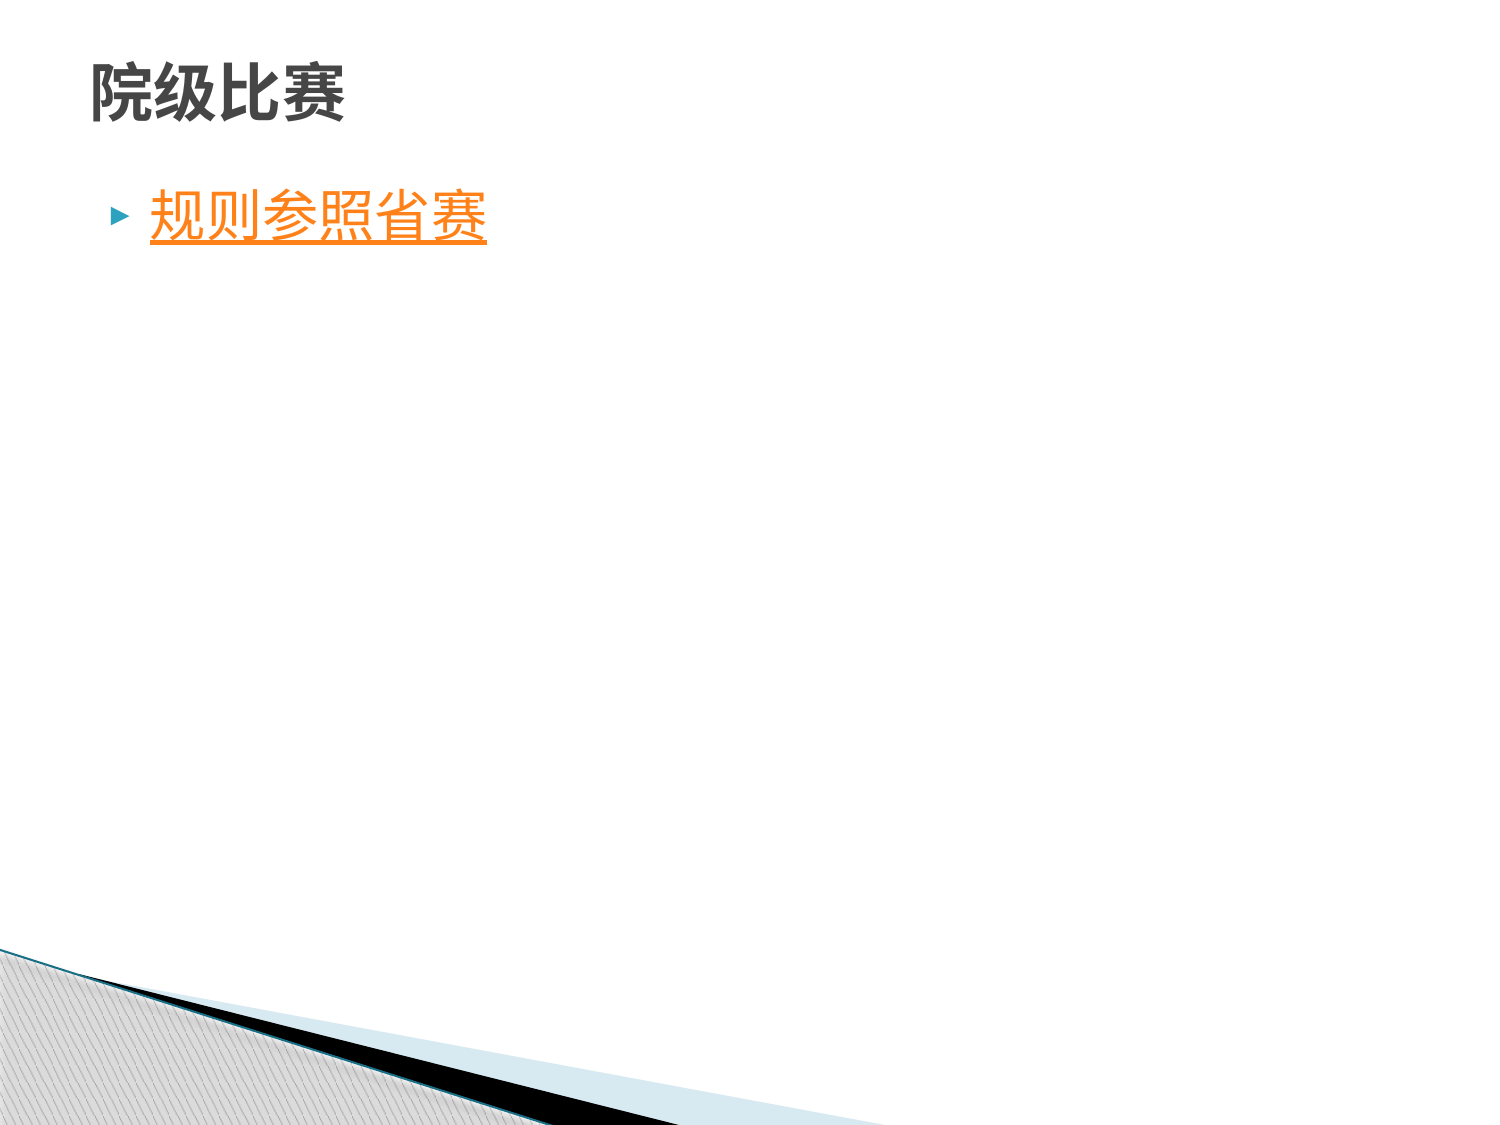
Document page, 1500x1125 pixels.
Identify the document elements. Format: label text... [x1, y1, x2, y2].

title 院级比赛 [75, 45, 1425, 138]
list 规则参照省赛 [75, 172, 1425, 1125]
